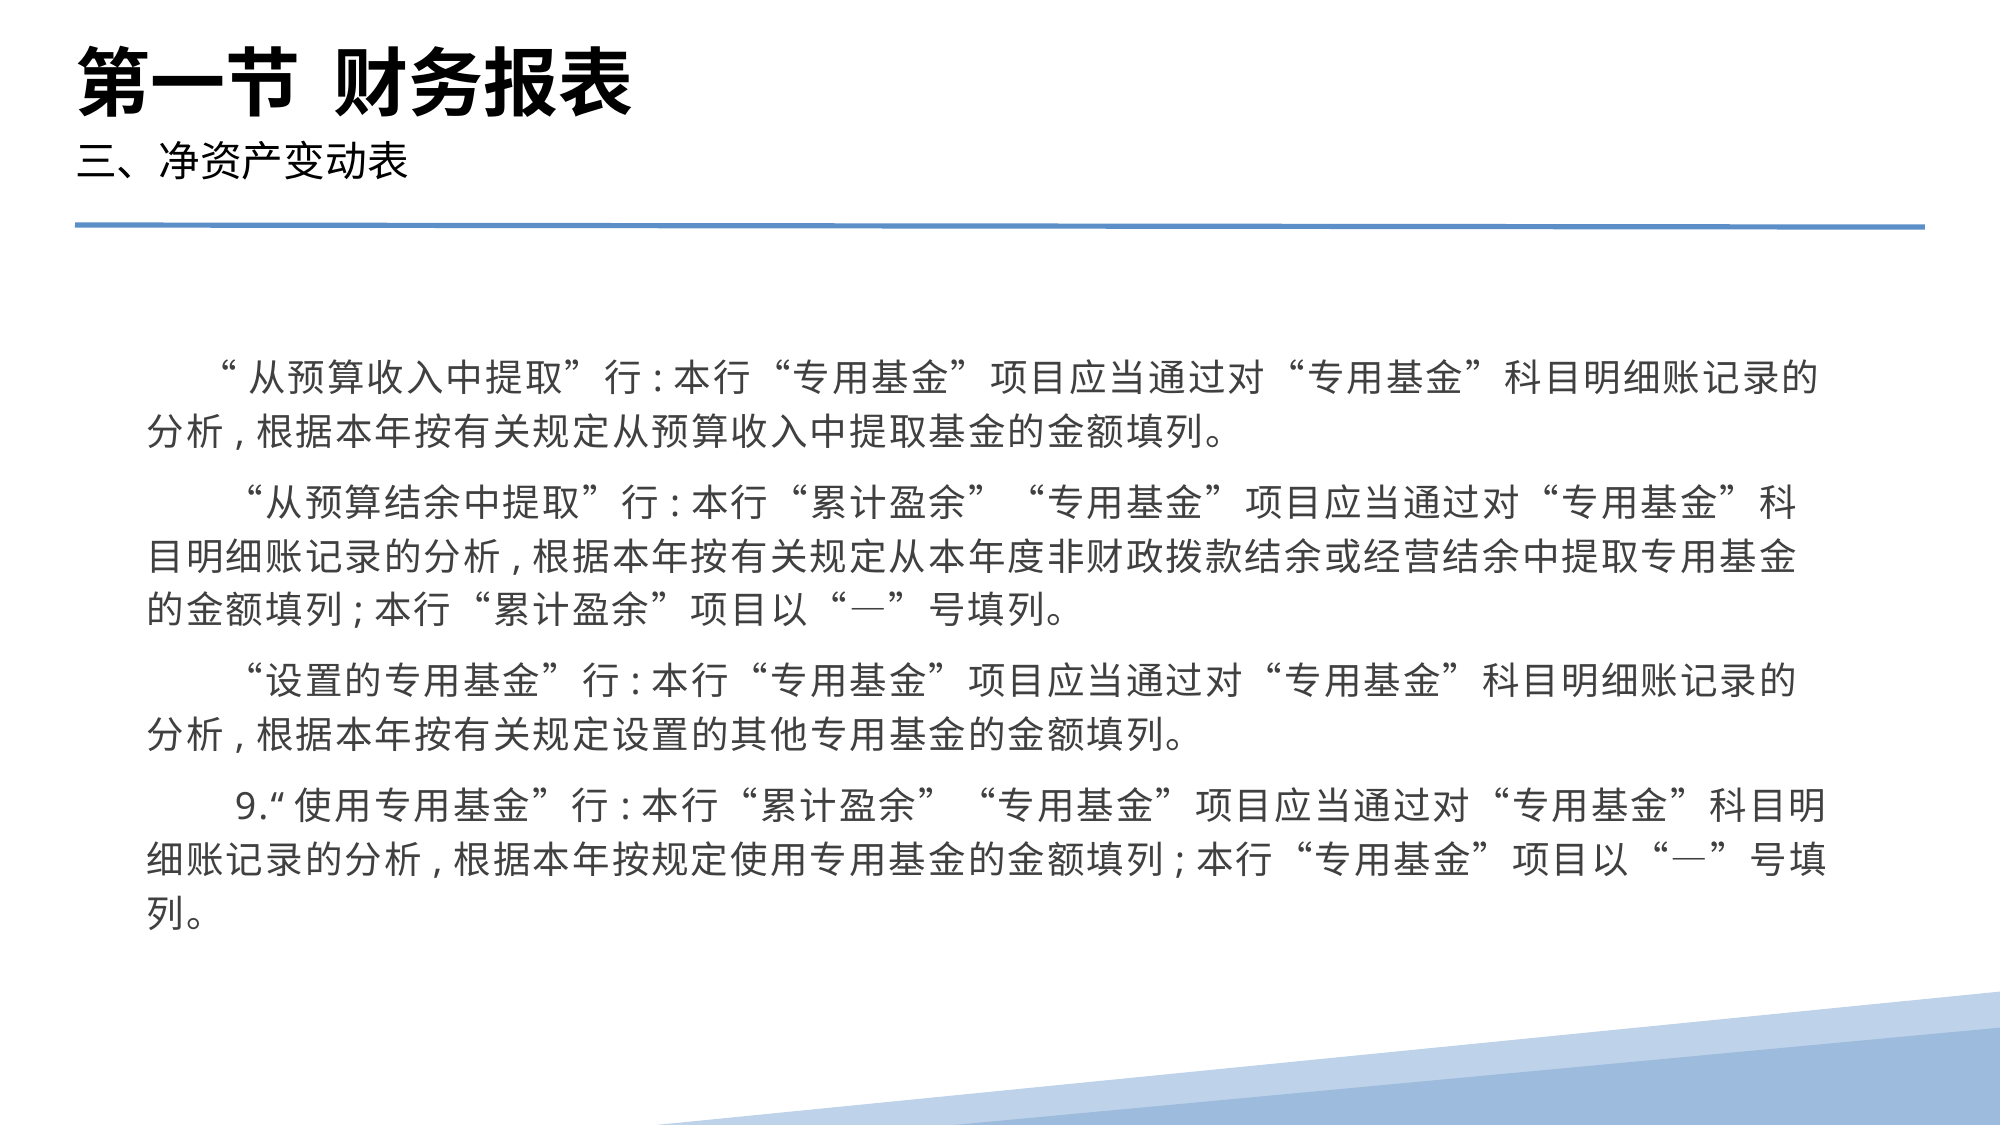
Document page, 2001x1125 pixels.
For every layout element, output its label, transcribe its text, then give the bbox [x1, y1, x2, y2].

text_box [656, 991, 2000, 1125]
text_box 三、净资产变动表 [75, 124, 1925, 200]
text_box “从预算收入中提取”行:本行“专用基金”项目应当通过对“专用基金”科目明细账记录的分析,根据本年按有关规定从预算收入中提取基金的金额填列。 “从预算结余中提取”行:本行“累计盈余”“专用基金”项目应当通过对“专用基金”科目明细账记录的分析,根据本年按有关规定从本年度非财政拨款结余或经营结余中提取专用基金的金额填列;本行“累计盈余”项目以“—”号填列。 “设置的专用基金”行:本行“专用基金”项目应当通过对“专用基金”科目明细账记录的分析,根据本年按有关规定设置的其他专用基金的金额填列。 9.“使用专用基金”行:本行“累计盈余”“专用基金”项目应当通过对“专用基金”科目明细账记录的分析,根据本年按规定使用专用基金的金额填列;本行“专用基金”项目以“—”号填列。 [136, 252, 1843, 1028]
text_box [74, 224, 1925, 228]
text_box 第一节 财务报表 [75, 24, 1925, 124]
